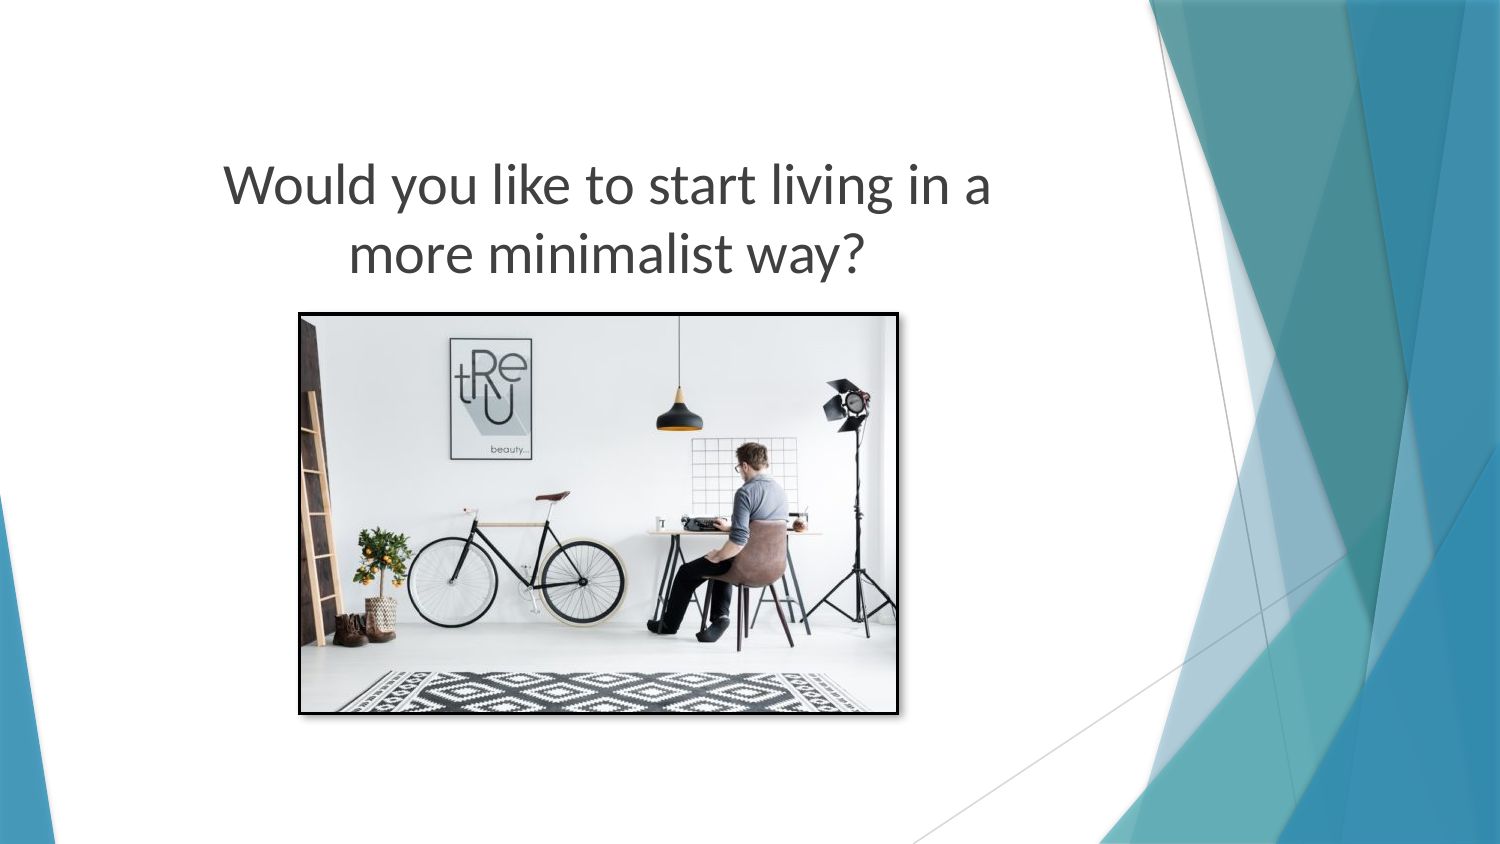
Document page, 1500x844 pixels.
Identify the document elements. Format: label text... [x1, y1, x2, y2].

list Would you like to start living in a more minimalist way? [206, 138, 1010, 635]
picture [300, 314, 897, 713]
